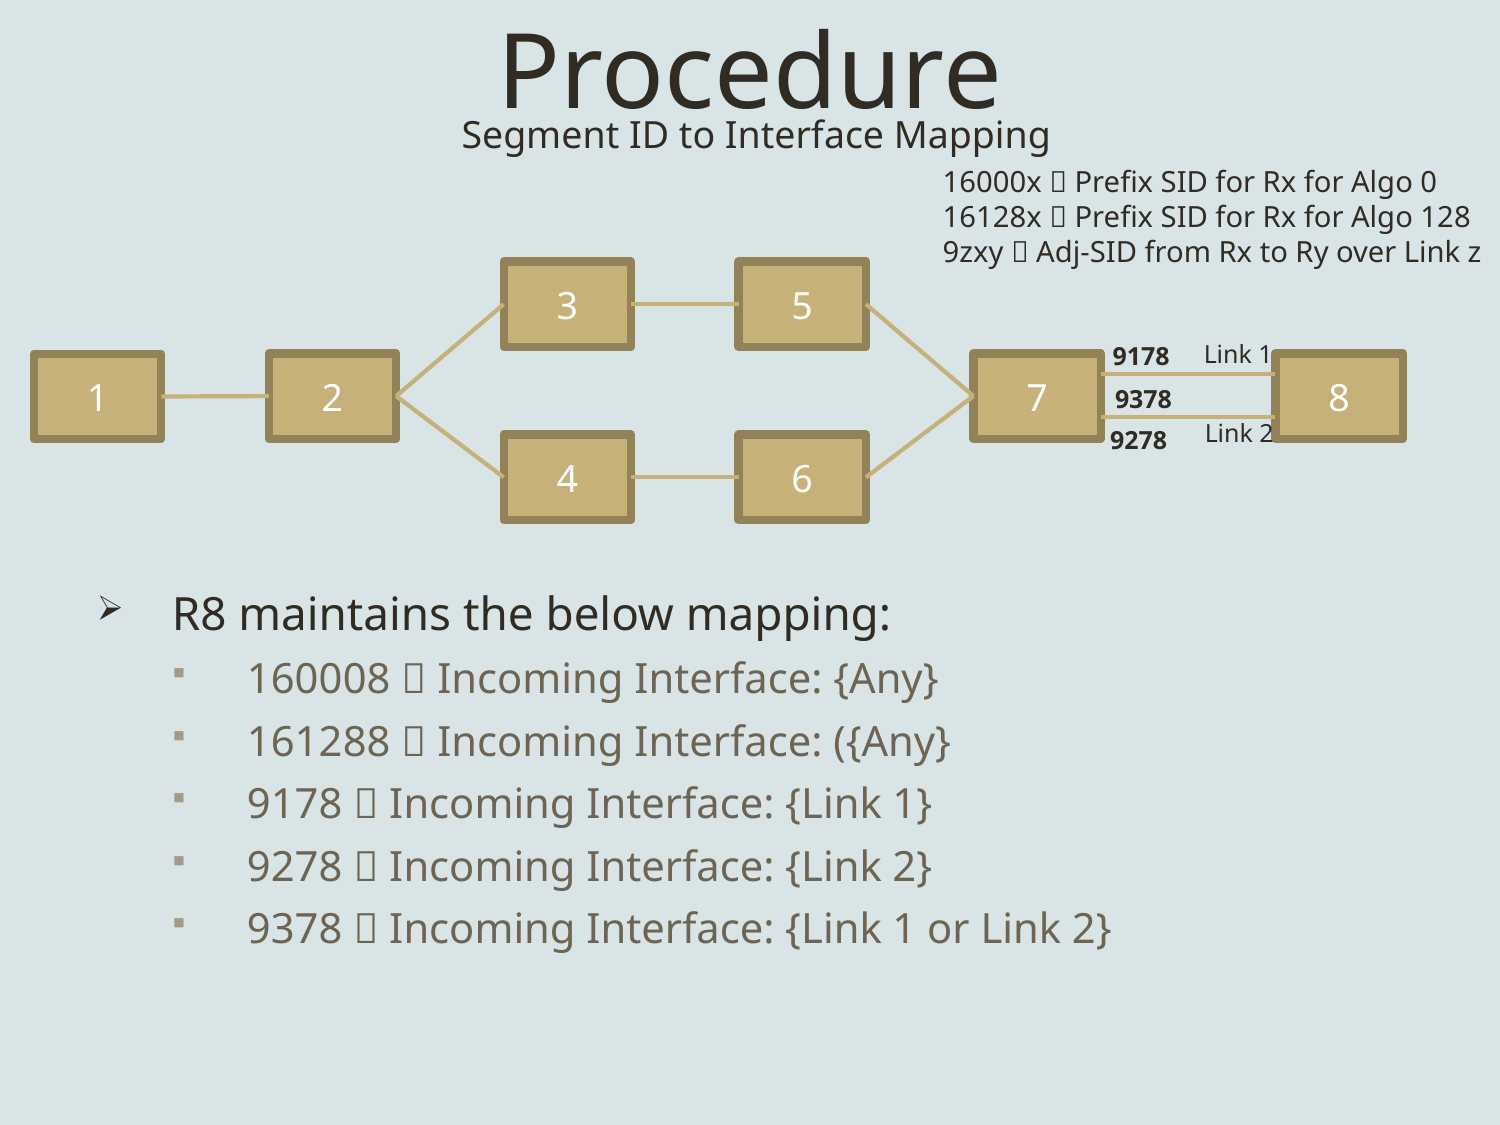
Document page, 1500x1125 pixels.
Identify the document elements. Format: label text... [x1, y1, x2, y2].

text_box 1 [30, 350, 165, 443]
text_box 16000x  Prefix SID for Rx for Algo 0 16128x  Prefix SID for Rx for Algo 128 9zxy  Adj-SID from Rx to Ry over Link z [927, 156, 1497, 277]
text_box 9378 [1100, 385, 1187, 415]
text_box Link 2 [1190, 410, 1296, 456]
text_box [1099, 415, 1277, 419]
text_box Link 1 [1188, 330, 1295, 376]
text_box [394, 394, 506, 479]
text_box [159, 394, 271, 399]
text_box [394, 302, 506, 394]
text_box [629, 302, 741, 306]
text_box 4 [500, 430, 635, 524]
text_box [864, 394, 976, 479]
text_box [1099, 372, 1277, 376]
text_box 9178 [1097, 333, 1185, 373]
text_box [864, 302, 976, 394]
text_box 5 [734, 257, 870, 351]
list R8 maintains the below mapping: 160008  Incoming Interface: {Any} 161288  Incoming Interface: ({Any} 9178  Incoming Interface: {Link 1} 9278  Incoming Interface: {Link 2} 9378  Incoming Interface: {Link 1 or Link 2} [81, 577, 1419, 1005]
text_box 8 [1271, 349, 1407, 443]
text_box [629, 475, 741, 479]
text_box 3 [500, 257, 635, 351]
text_box 7 [981, 349, 1100, 443]
text_box Segment ID to Interface Mapping [446, 103, 1067, 163]
text_box 2 [265, 349, 388, 443]
title Procedure [81, 15, 1419, 137]
text_box 6 [734, 430, 870, 524]
text_box 9278 [1095, 422, 1182, 463]
